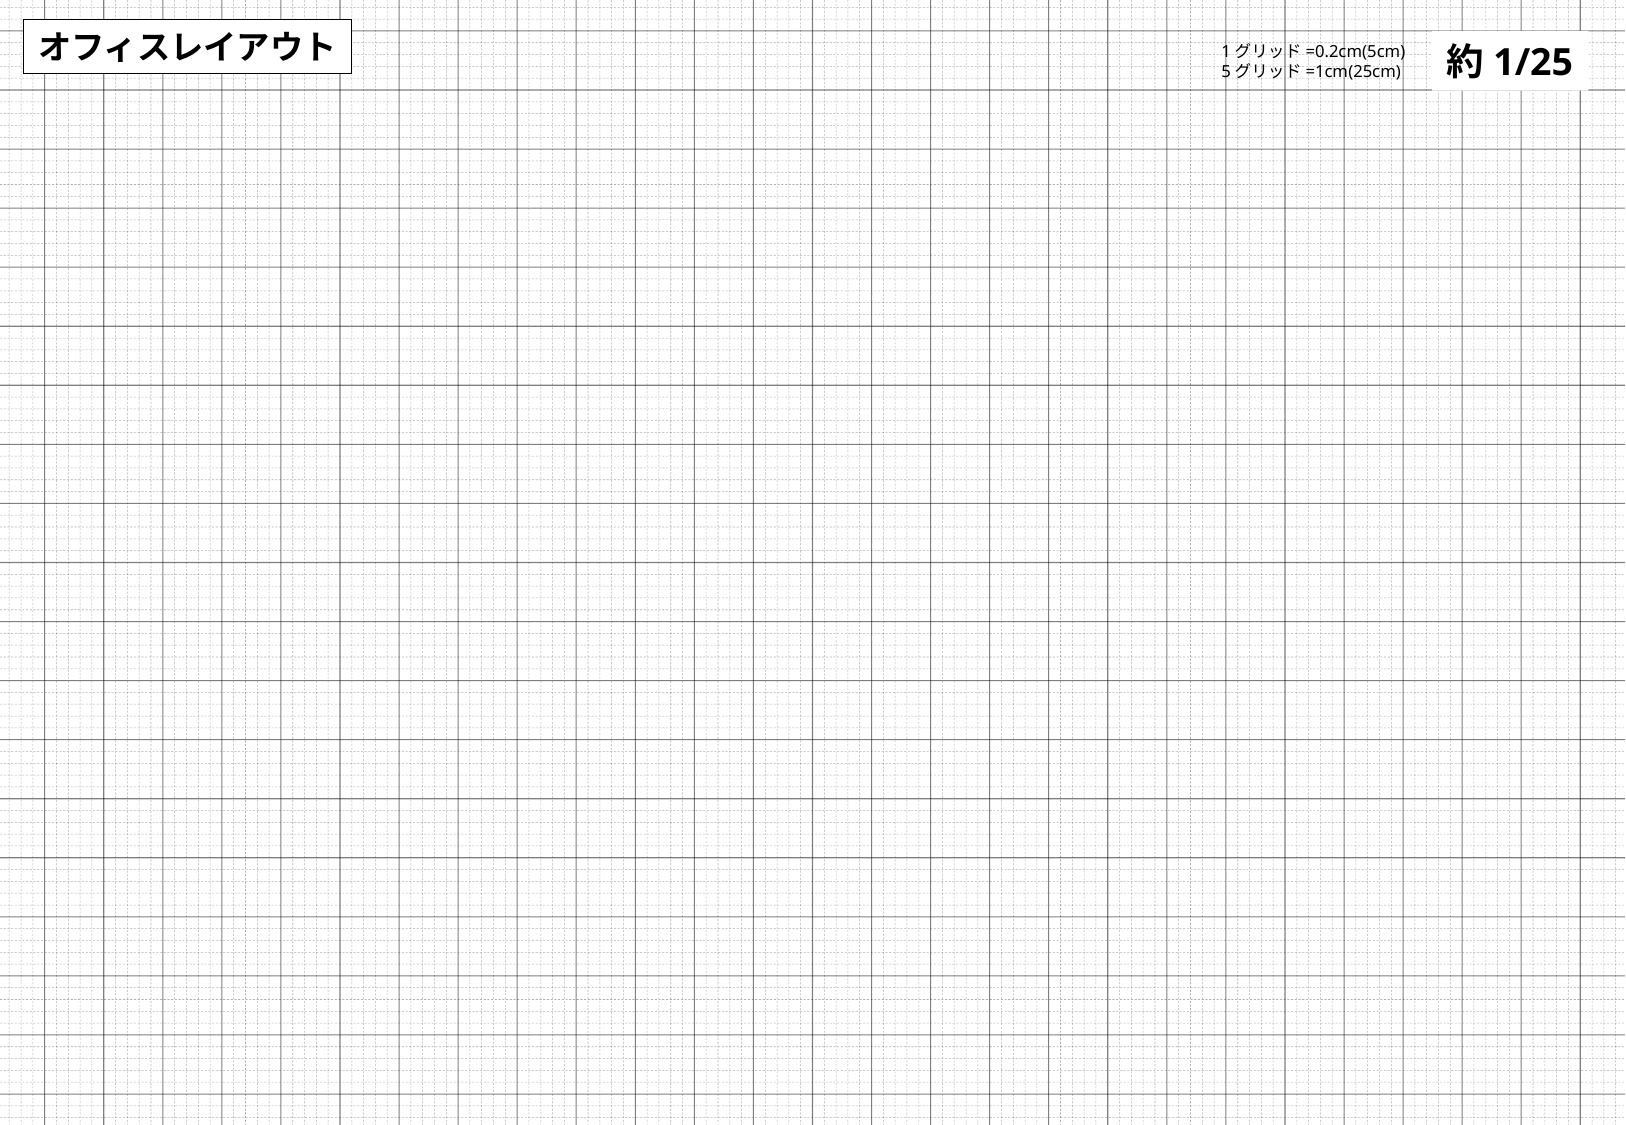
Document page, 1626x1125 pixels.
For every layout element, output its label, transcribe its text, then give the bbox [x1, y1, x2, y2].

text_box オフィスレイアウト [23, 19, 352, 74]
text_box 1グリッド=0.2cm(5cm) 5グリッド=1cm(25cm) [1206, 33, 1421, 89]
text_box 約1/25 [1432, 30, 1589, 91]
